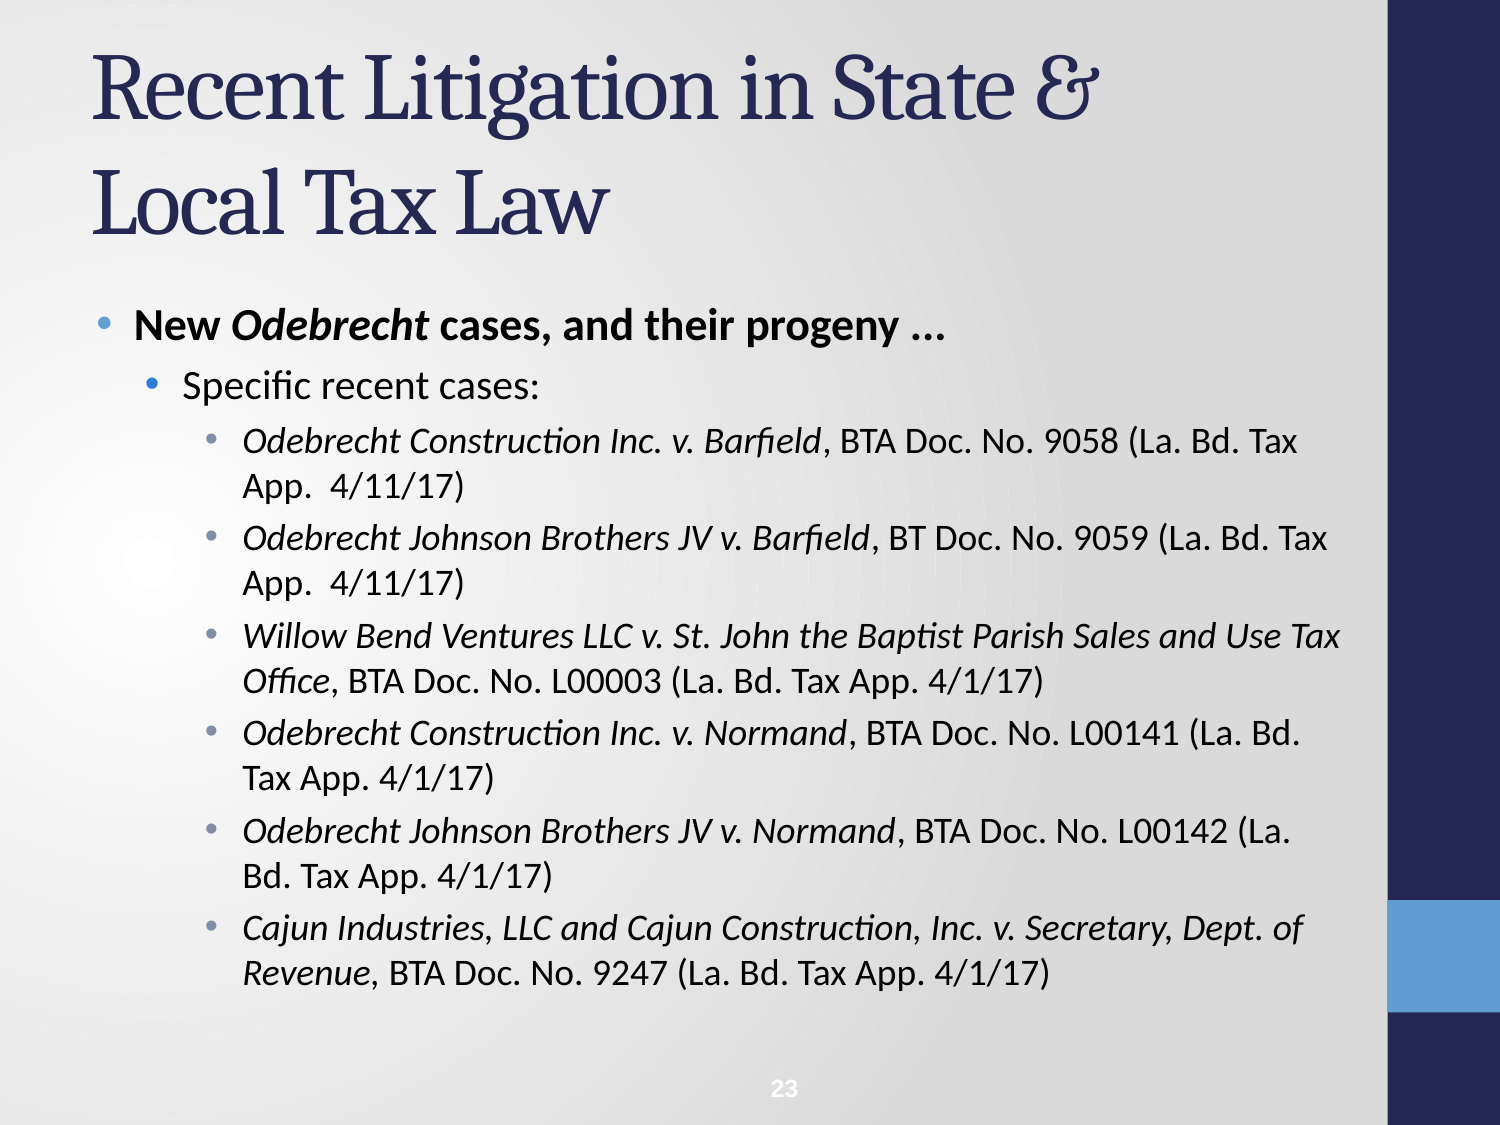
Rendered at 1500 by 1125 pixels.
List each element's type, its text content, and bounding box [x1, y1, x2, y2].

text_box 23 [609, 1065, 960, 1125]
list New Odebrecht cases, and their progeny ... Specific recent cases: Odebrecht Construction Inc. v. Barfield, BTA Doc. No. 9058 (La. Bd. Tax App. 4/11/17) Odebrecht Johnson Brothers JV v. Barfield, BT Doc. No. 9059 (La. Bd. Tax App. 4/11/17) Willow Bend Ventures LLC v. St. John the Baptist Parish Sales and Use Tax Office, BTA Doc. No. L00003 (La. Bd. Tax App. 4/1/17) Odebrecht Construction Inc. v. Normand, BTA Doc. No. L00141 (La. Bd. Tax App. 4/1/17) Odebrecht Johnson Brothers JV v. Normand, BTA Doc. No. L00142 (La. Bd. Tax App. 4/1/17) Cajun Industries, LLC and Cajun Construction, Inc. v. Secretary, Dept. of Revenue, BTA Doc. No. 9247 (La. Bd. Tax App. 4/1/17) [62, 287, 1363, 1125]
title Recent Litigation in State & Local Tax Law [75, 45, 1325, 233]
